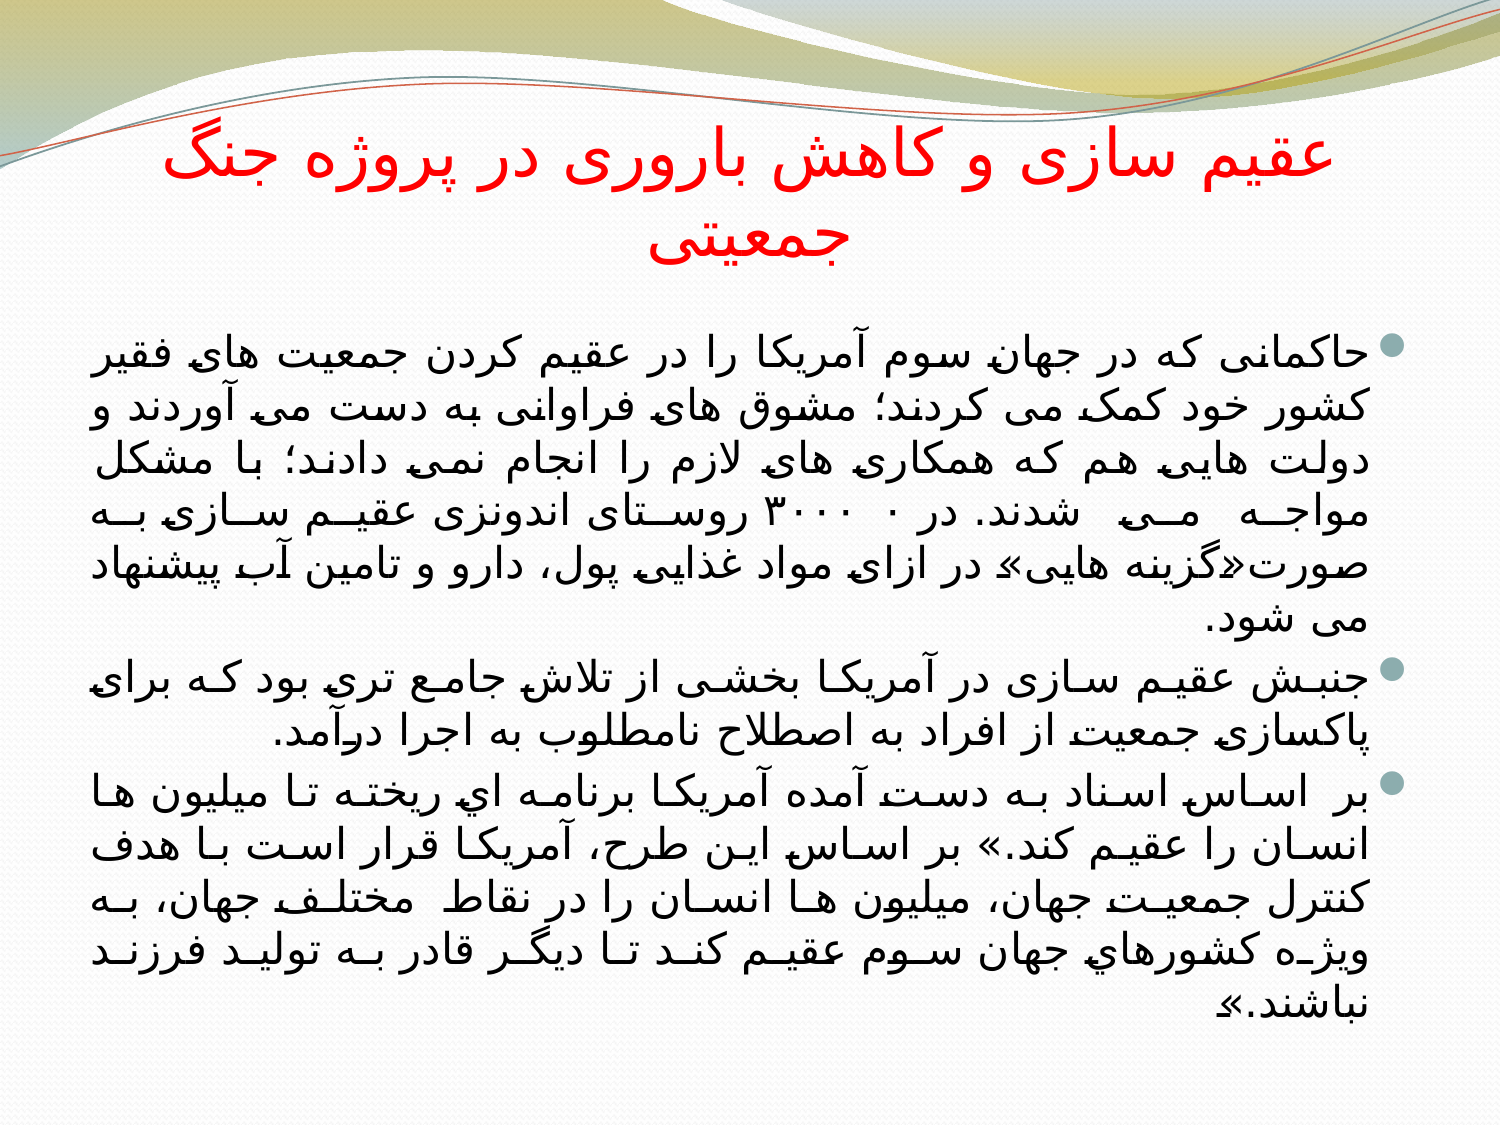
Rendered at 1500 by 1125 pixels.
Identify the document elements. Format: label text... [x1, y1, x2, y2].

list حاکمانی که در جهان سوم آمریکا را در عقیم کردن جمعیت های فقیر کشور خود کمک می کردند؛ مشوق های فراوانی به دست می آوردند و دولت هایی هم که همکاری های لازم را انجام نمی دادند؛ با مشکل مواجه می شدند. در ۳۰۰۰۰ روستای اندونزی عقیم سازی به صورت«گزینه هایی» در ازای مواد غذایی پول، دارو و تامین آب پیشنهاد می شود. جنبش عقیم سازی در آمریکا بخشی از تلاش جامع تری بود که برای پاکسازی جمعیت از افراد به اصطلاح نامطلوب به اجرا درآمد. بر اساس اسناد به دست آمده آمريكا برنامه اي ريخته تا ميليون ها انسان را عقيم كند.» بر اساس اين طرح، آمريكا قرار است با هدف كنترل جمعيت جهان، ميليون ها انسان را در نقاط مختلف جهان، به ويژه كشورهاي جهان سوم عقيم كند تا ديگر قادر به توليد فرزند نباشند.» [74, 316, 1426, 1038]
title عقیم سازی و کاهش باروری در پروژه جنگ جمعیتی [74, 115, 1426, 270]
